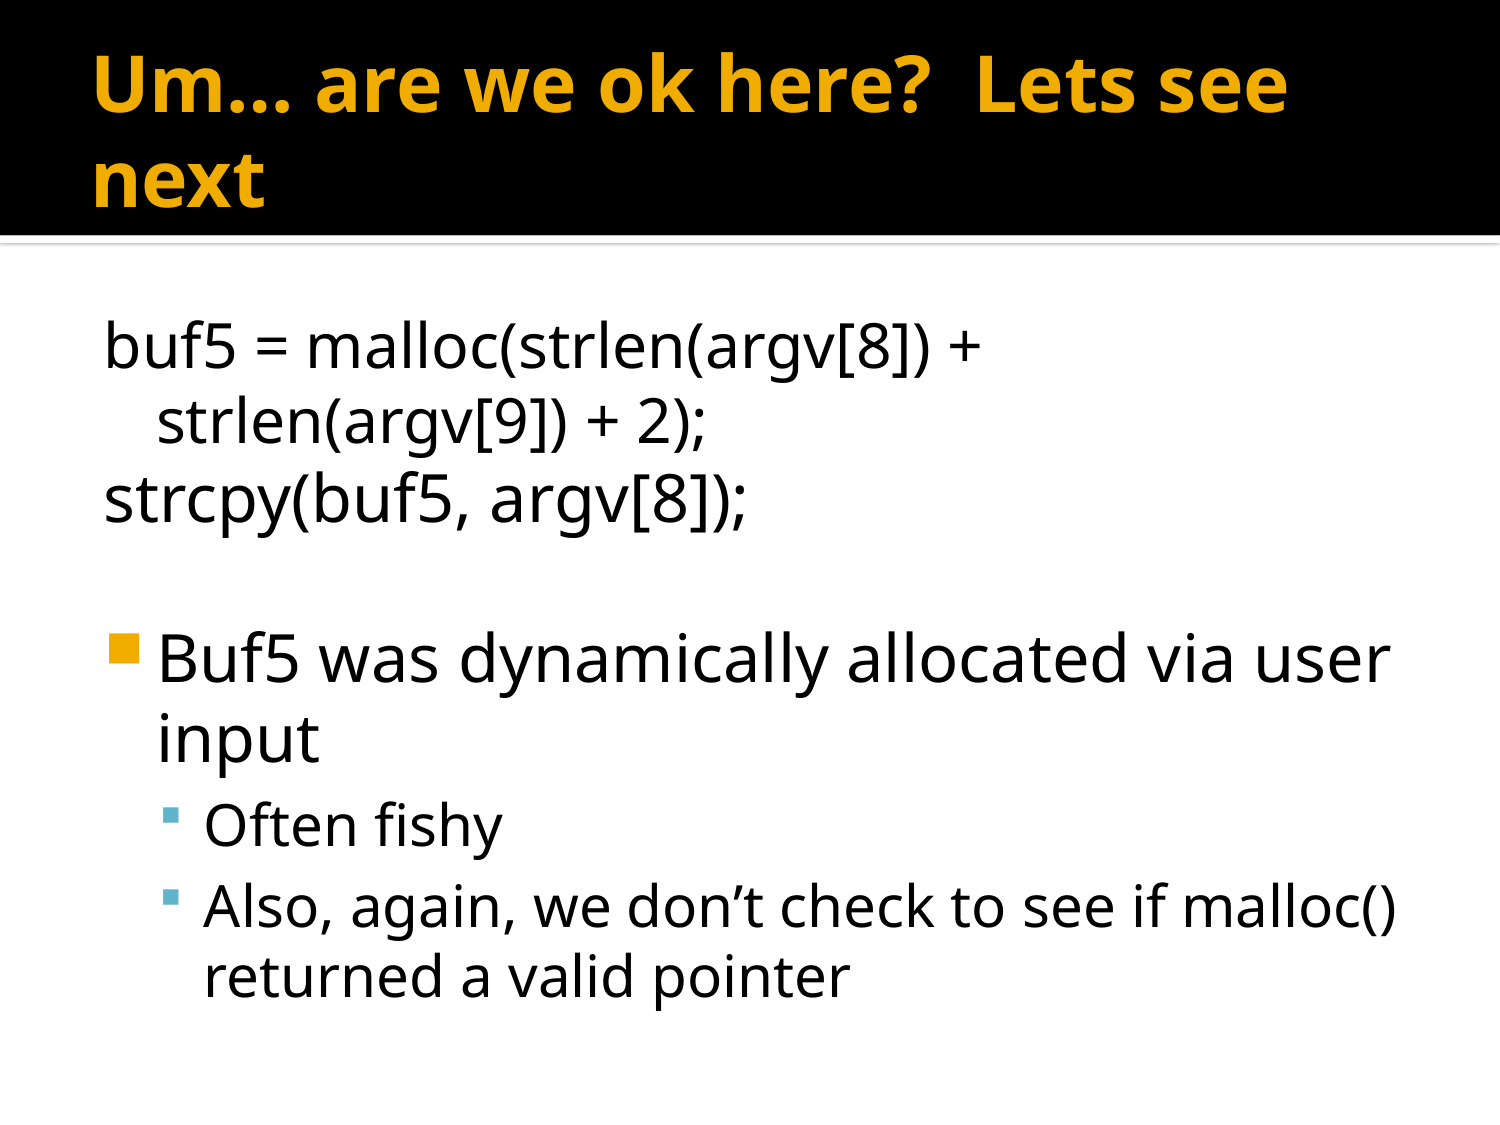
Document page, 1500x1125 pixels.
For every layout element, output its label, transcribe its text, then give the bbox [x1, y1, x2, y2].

title Um… are we ok here? Lets see next [75, 25, 1425, 231]
list buf5 = malloc(strlen(argv[8]) + strlen(argv[9]) + 2); strcpy(buf5, argv[8]); Buf5 was dynamically allocated via user input Often fishy Also, again, we don’t check to see if malloc() returned a valid pointer [75, 291, 1425, 1050]
